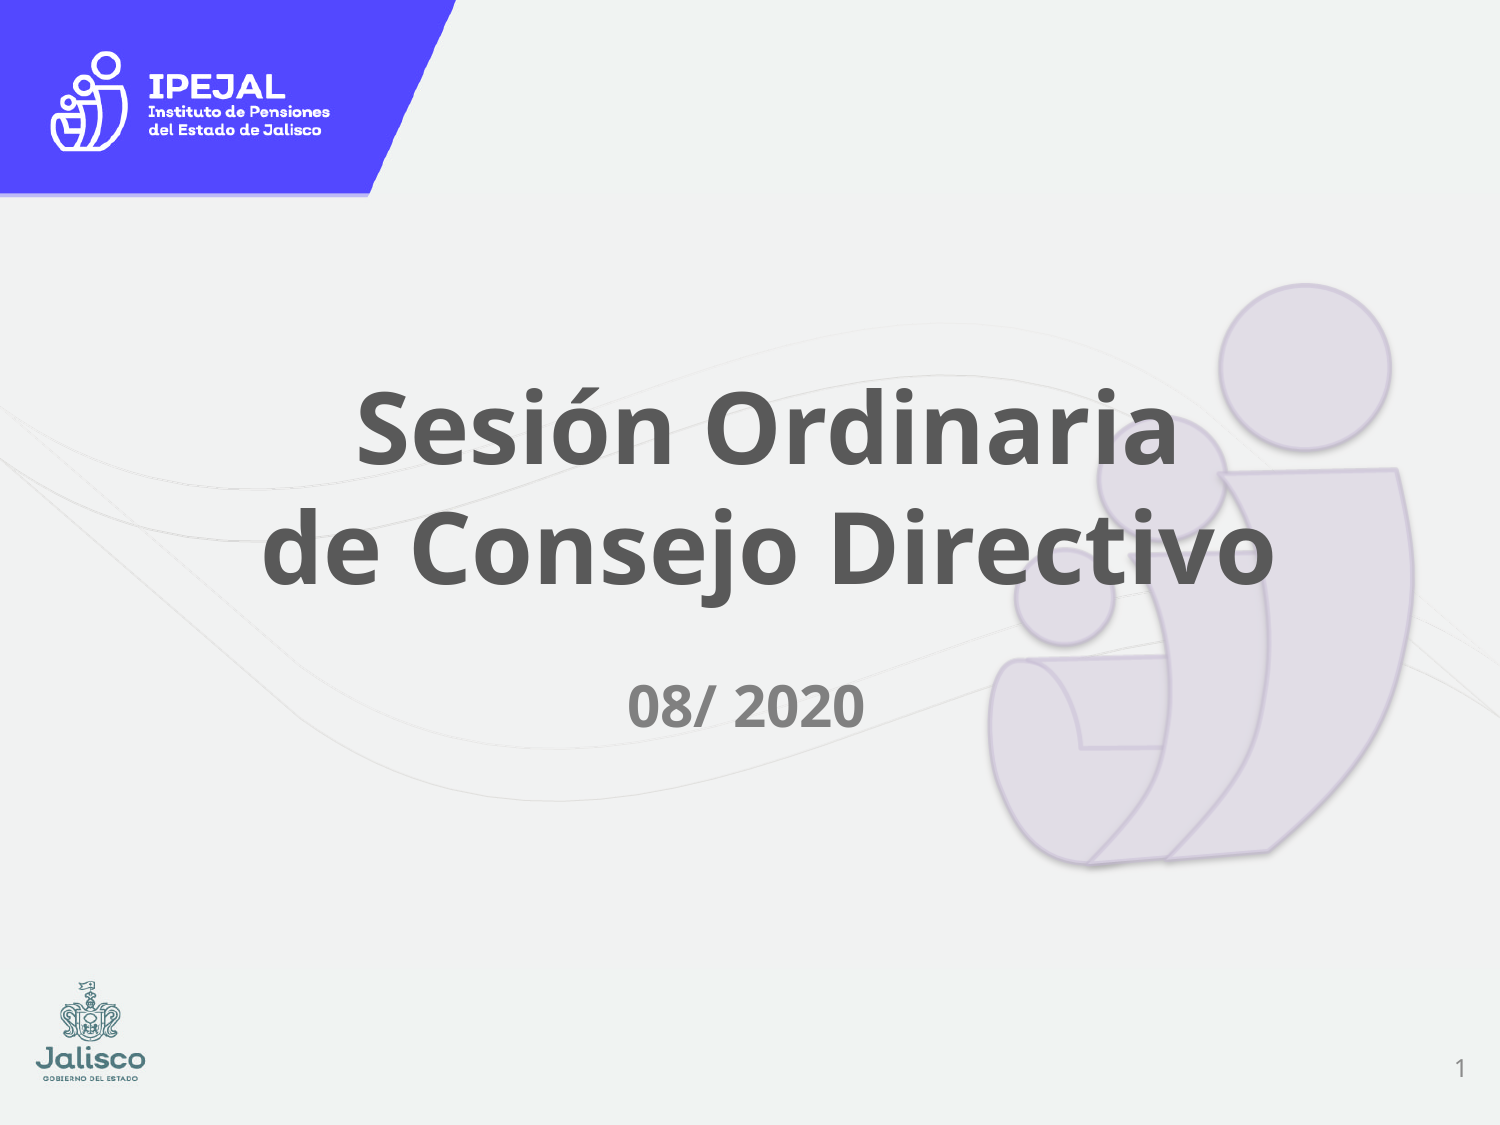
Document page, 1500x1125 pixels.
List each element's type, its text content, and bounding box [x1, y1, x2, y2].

slide_number 0 [1133, 1039, 1484, 1100]
picture [0, 0, 1500, 193]
text_box Sesión Ordinaria de Consejo Directivo [90, 357, 1404, 671]
text_box 08/ 2020 [221, 580, 1272, 868]
picture [0, 969, 1500, 1125]
